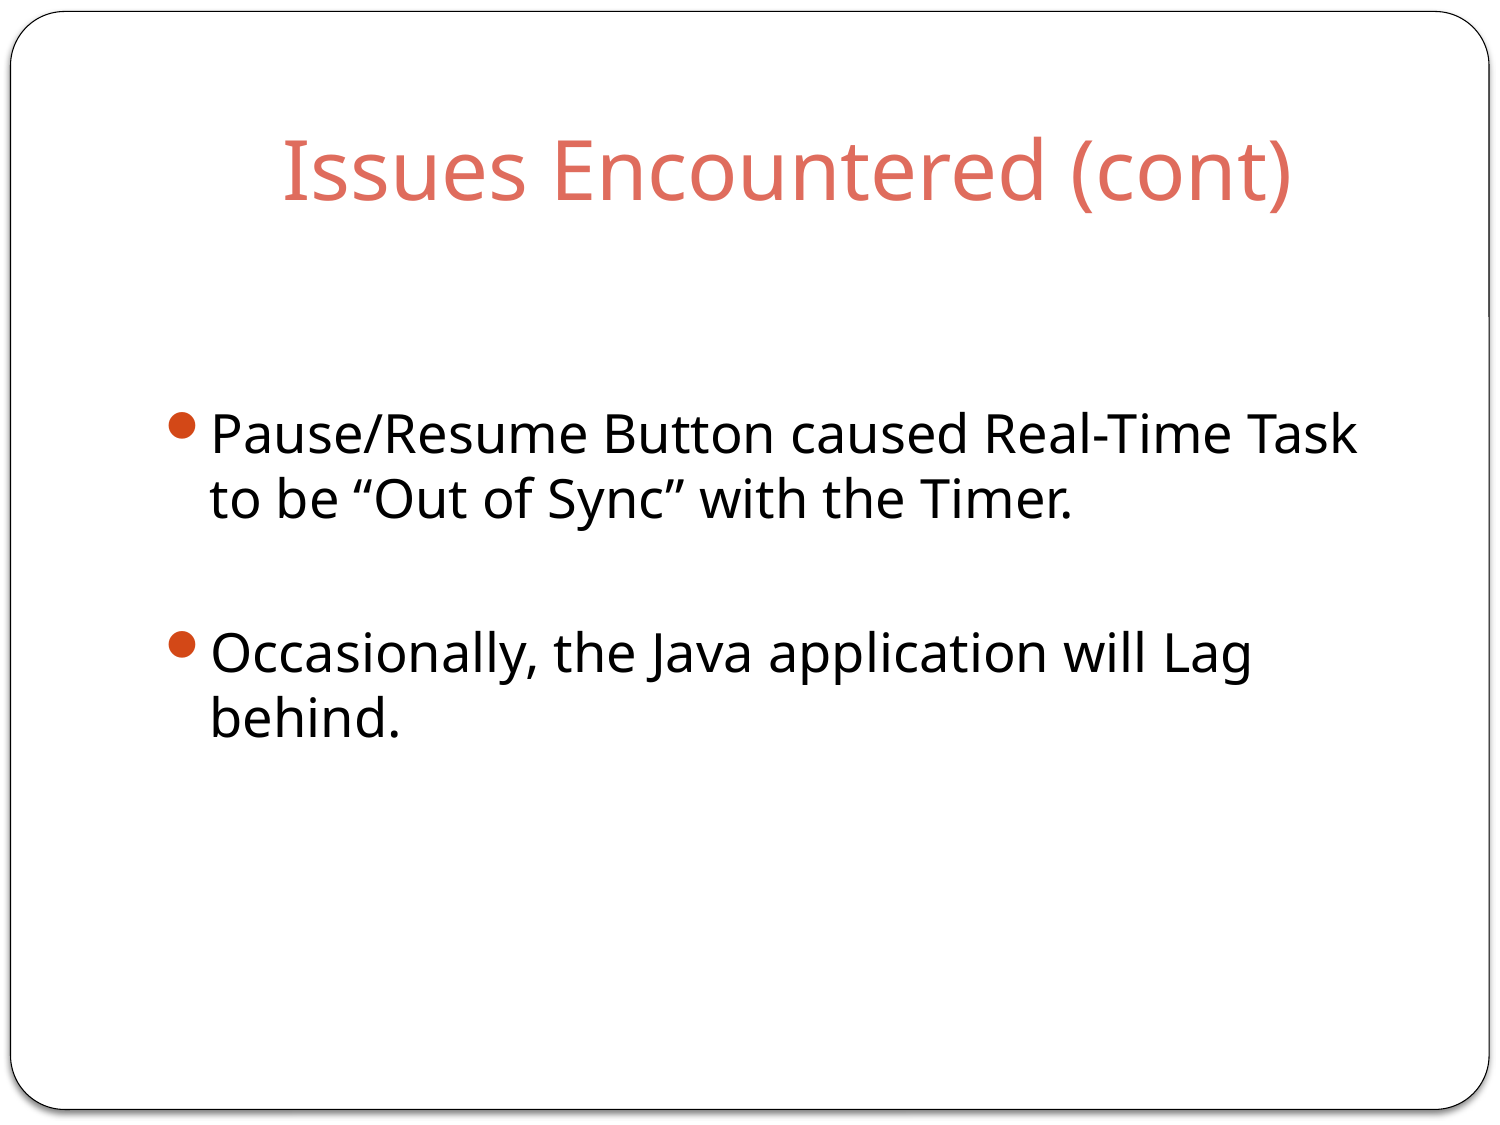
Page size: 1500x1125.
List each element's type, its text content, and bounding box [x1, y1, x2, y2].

title Issues Encountered (cont) [150, 45, 1425, 233]
list Pause/Resume Button caused Real-Time Task to be “Out of Sync” with the Timer. Occasionally, the Java application will Lag behind. [150, 237, 1425, 988]
